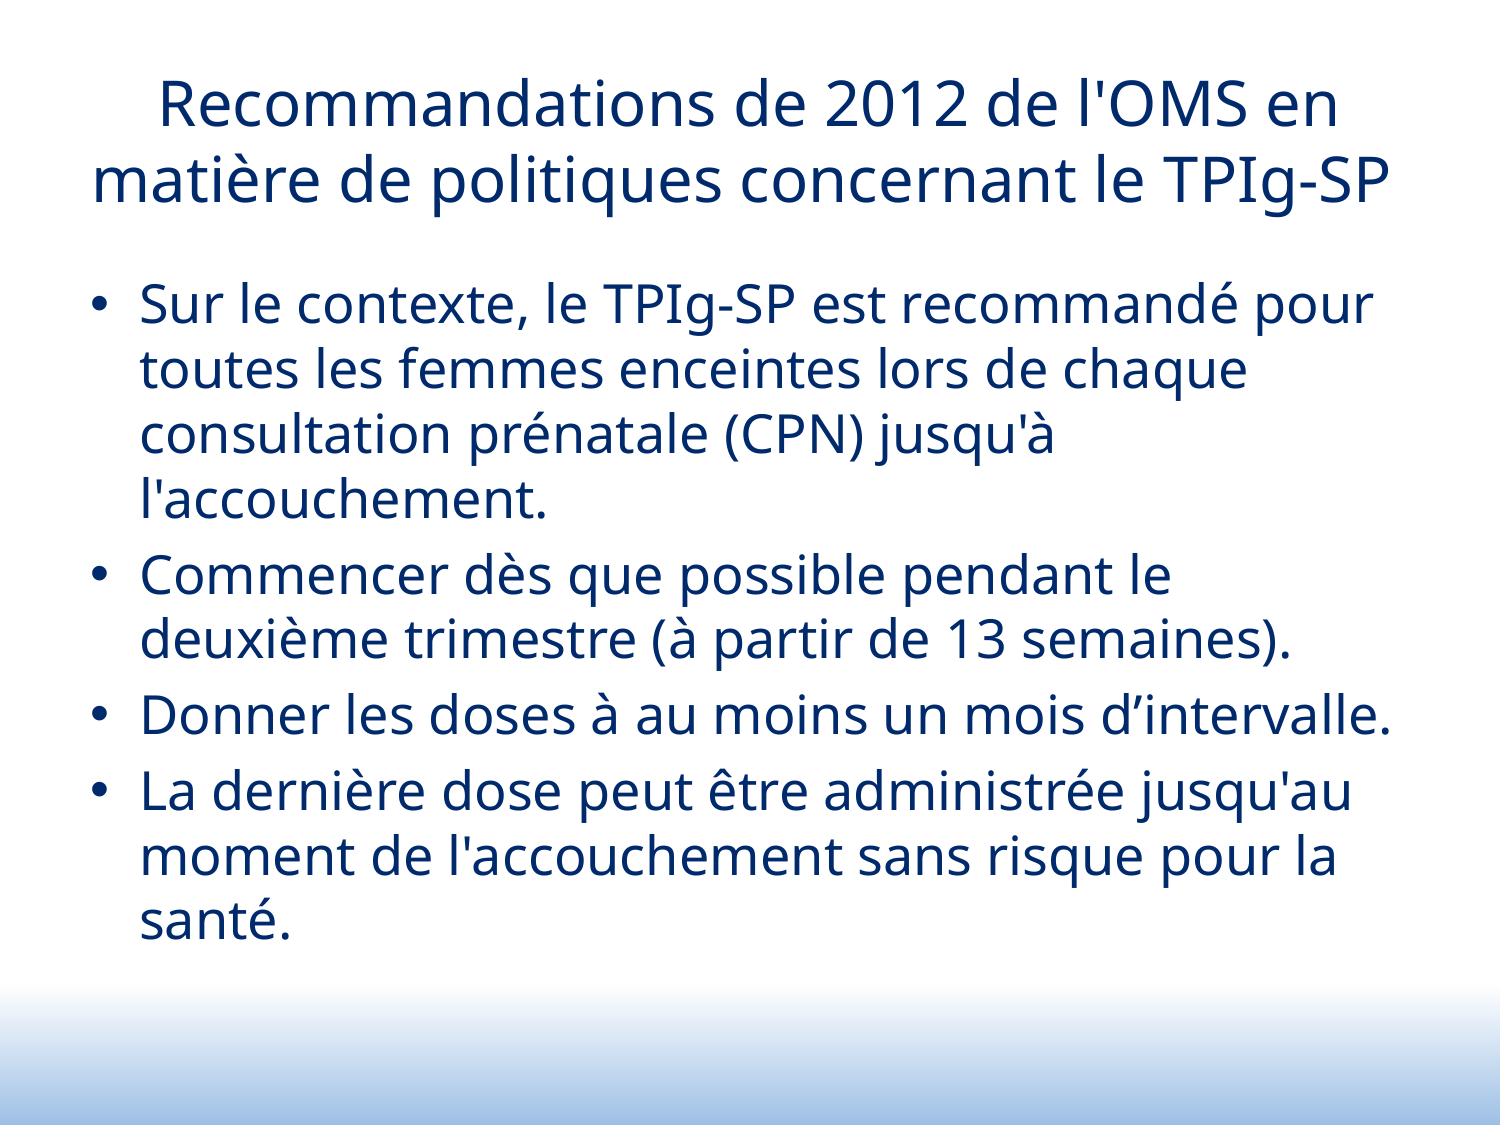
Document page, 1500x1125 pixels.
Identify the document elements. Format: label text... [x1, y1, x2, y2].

list Sur le contexte, le TPIg-SP est recommandé pour toutes les femmes enceintes lors de chaque consultation prénatale (CPN) jusqu'à l'accouchement. Commencer dès que possible pendant le deuxième trimestre (à partir de 13 semaines). Donner les doses à au moins un mois d’intervalle. La dernière dose peut être administrée jusqu'au moment de l'accouchement sans risque pour la santé. [75, 262, 1425, 1005]
title Recommandations de 2012 de l'OMS en matière de politiques concernant le TPIg-SP [75, 45, 1425, 233]
